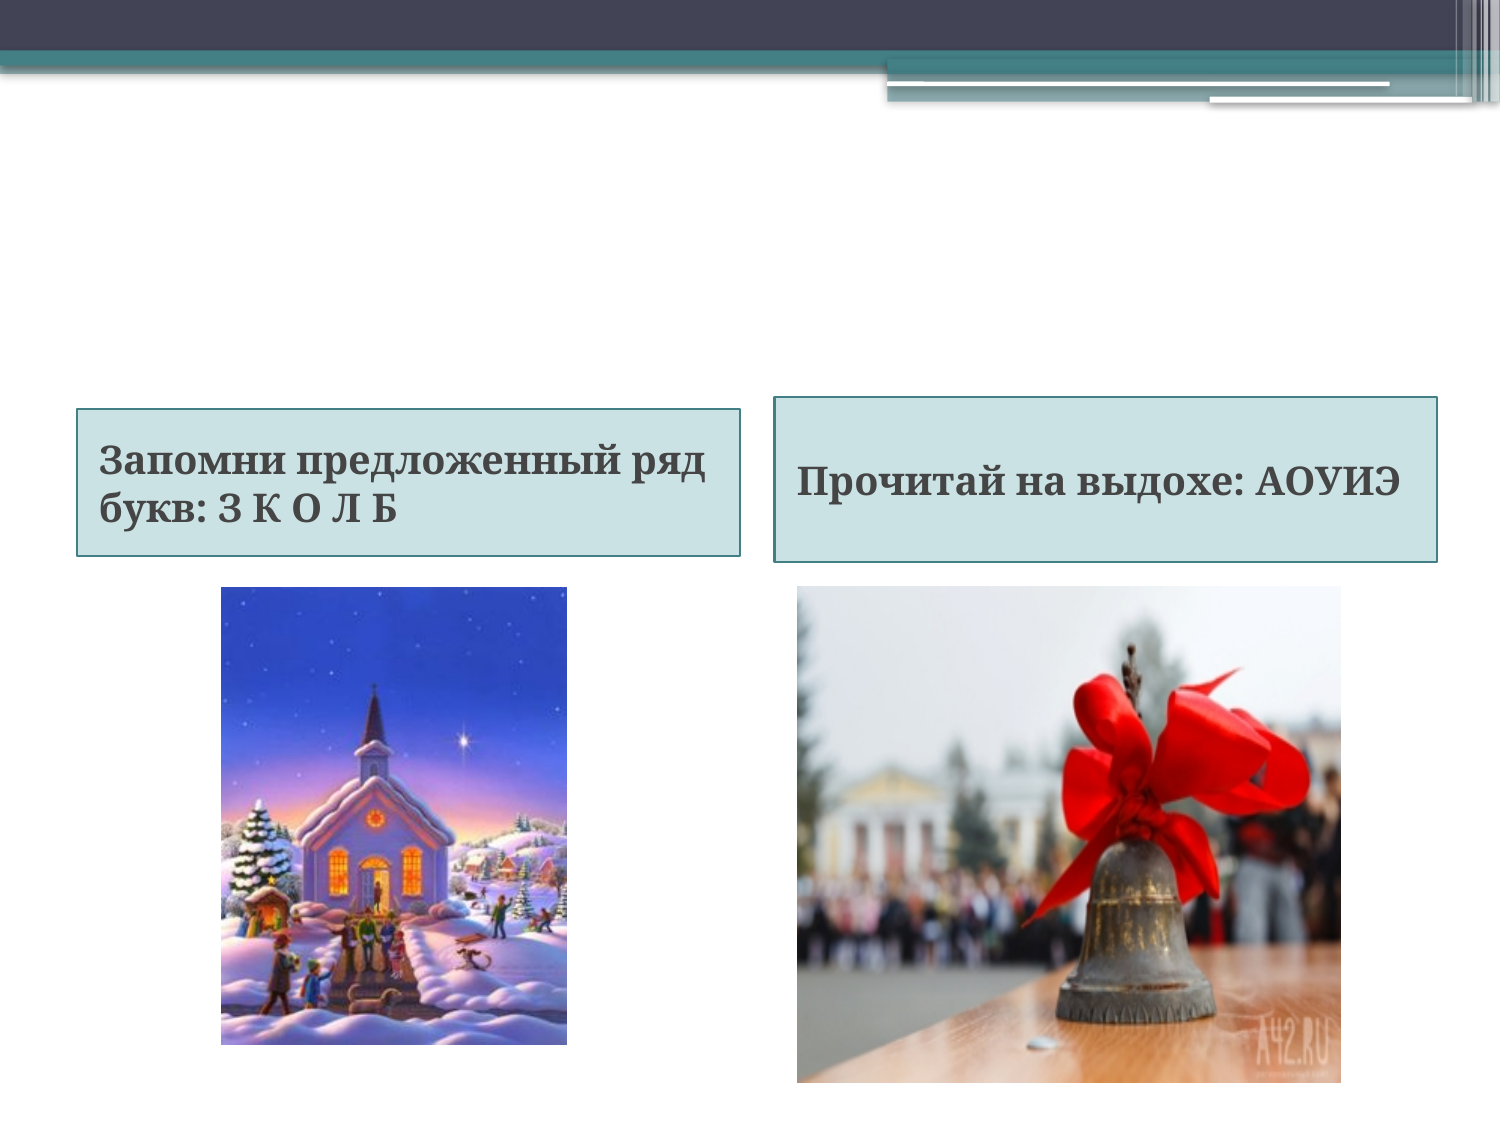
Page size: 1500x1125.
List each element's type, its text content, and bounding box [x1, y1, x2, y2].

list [796, 585, 1341, 1083]
list Прочитай на выдохе: АОУИЭ [773, 396, 1438, 563]
list Запомни предложенный ряд букв: З К О Л Б [76, 408, 741, 557]
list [221, 587, 567, 1046]
